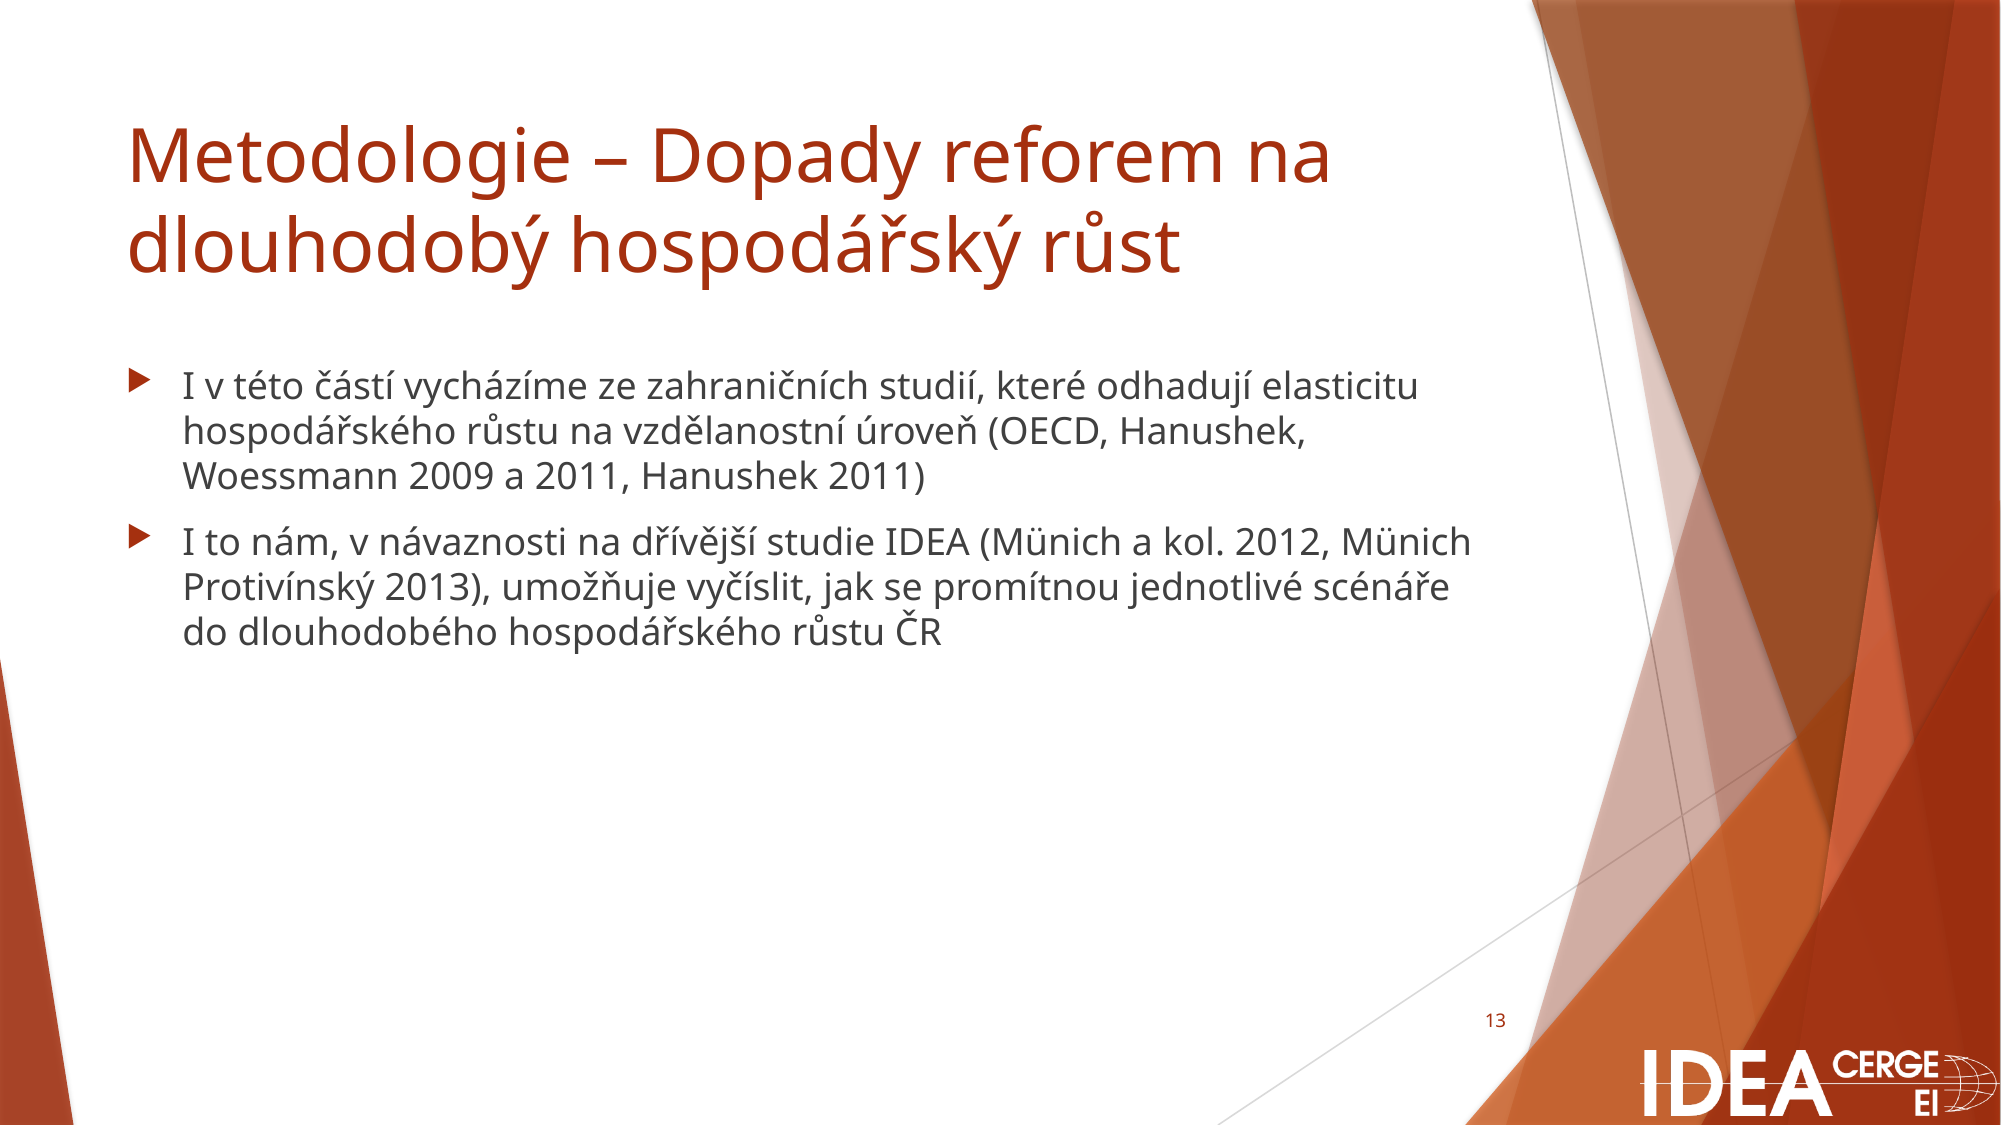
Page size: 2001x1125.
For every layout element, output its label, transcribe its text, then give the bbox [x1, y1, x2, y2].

picture [1640, 1050, 2000, 1117]
list I v této částí vycházíme ze zahraničních studií, které odhadují elasticitu hospodářského růstu na vzdělanostní úroveň (OECD, Hanushek, Woessmann 2009 a 2011, Hanushek 2011) I to nám, v návaznosti na dřívější studie IDEA (Münich a kol. 2012, Münich Protivínský 2013), umožňuje vyčíslit, jak se promítnou jednotlivé scénáře do dlouhodobého hospodářského růstu ČR [111, 354, 1522, 1025]
slide_number 13 [1409, 991, 1522, 1051]
title Metodologie – Dopady reforem na dlouhodobý hospodářský růst [111, 99, 1522, 317]
